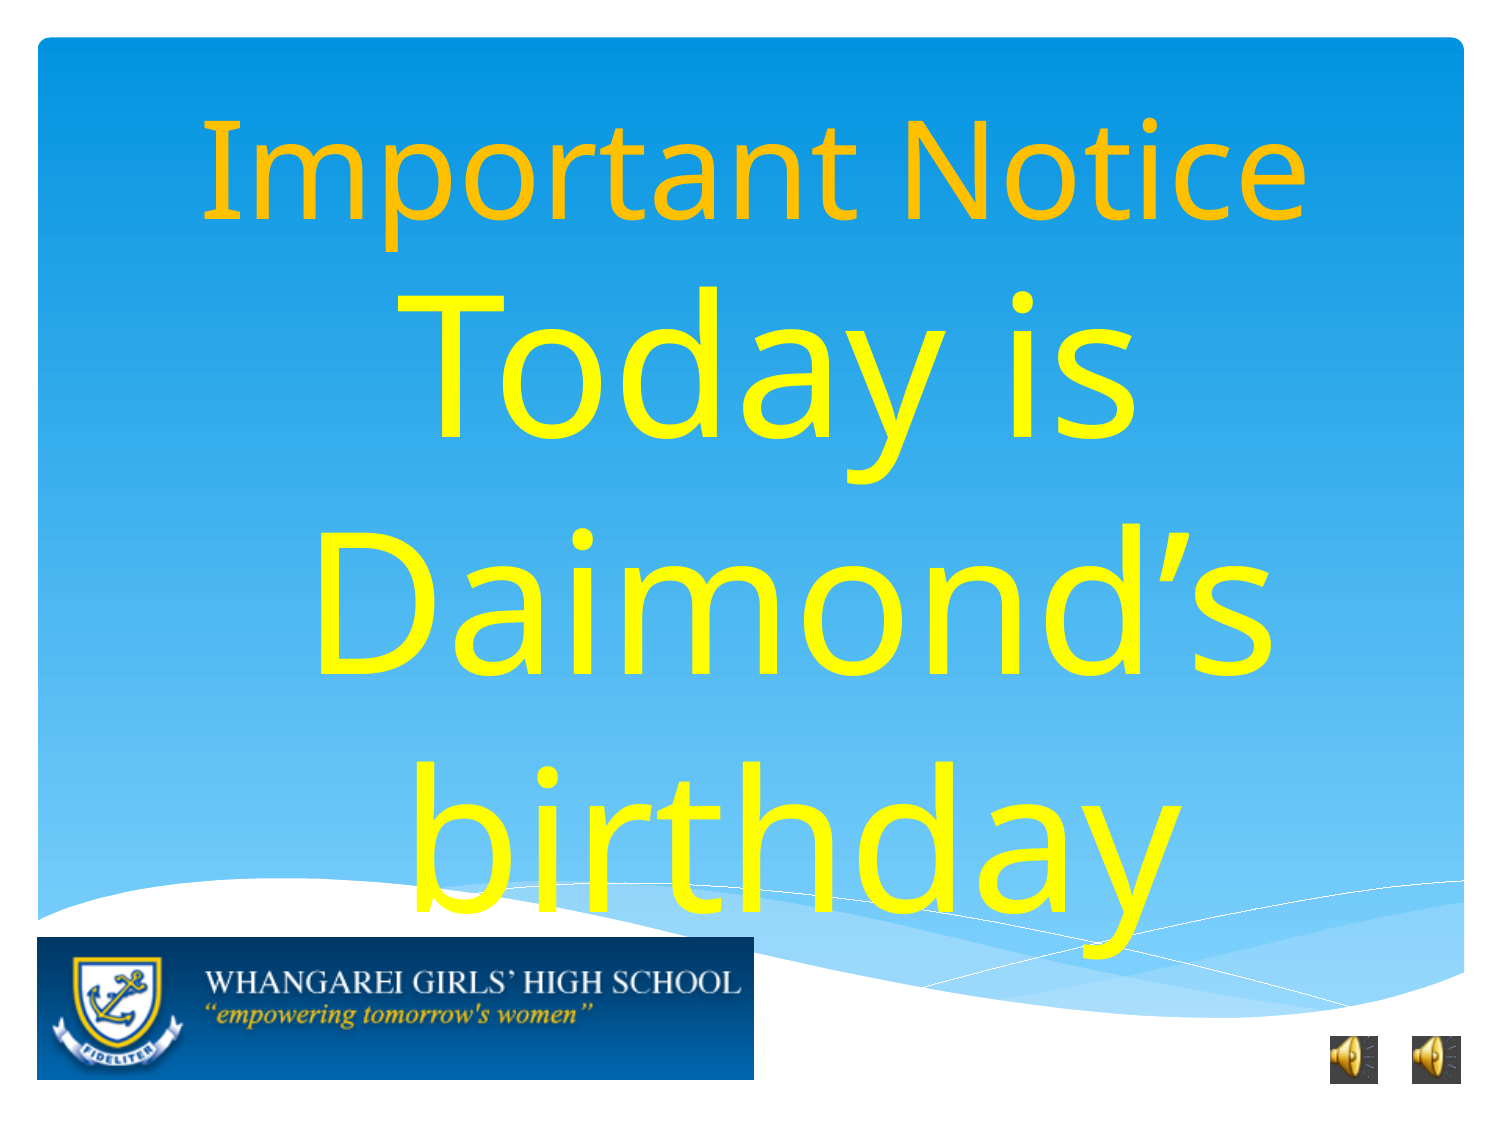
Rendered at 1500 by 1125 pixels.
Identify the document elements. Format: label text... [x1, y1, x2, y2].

text_box Today is Daimond’s birthday [149, 231, 1391, 963]
picture [1411, 1034, 1462, 1086]
text_box Important Notice [149, 37, 1362, 255]
picture [37, 937, 754, 1080]
picture [1328, 1034, 1380, 1086]
